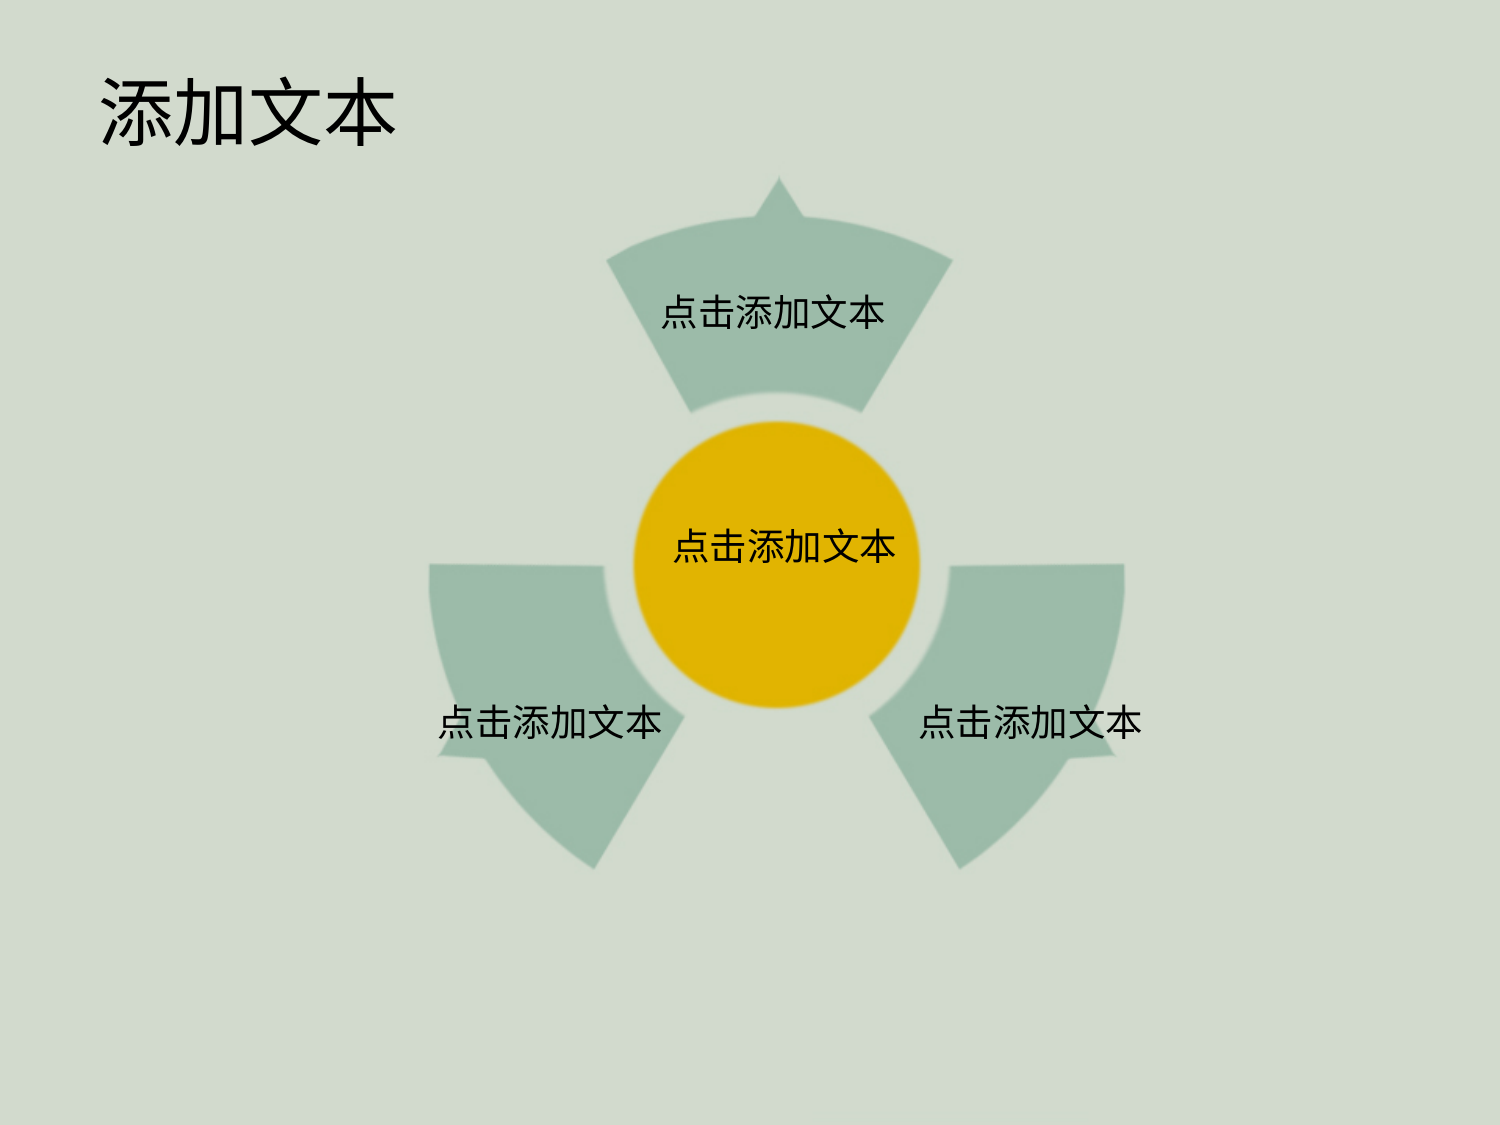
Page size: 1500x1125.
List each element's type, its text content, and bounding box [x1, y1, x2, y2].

text_box 点击添加文本 [423, 691, 678, 752]
text_box 点击添加文本 [657, 515, 913, 576]
text_box 点击添加文本 [645, 281, 901, 341]
text_box 点击添加文本 [903, 691, 1159, 752]
picture [0, 0, 1500, 1125]
text_box 添加文本 [83, 58, 414, 164]
